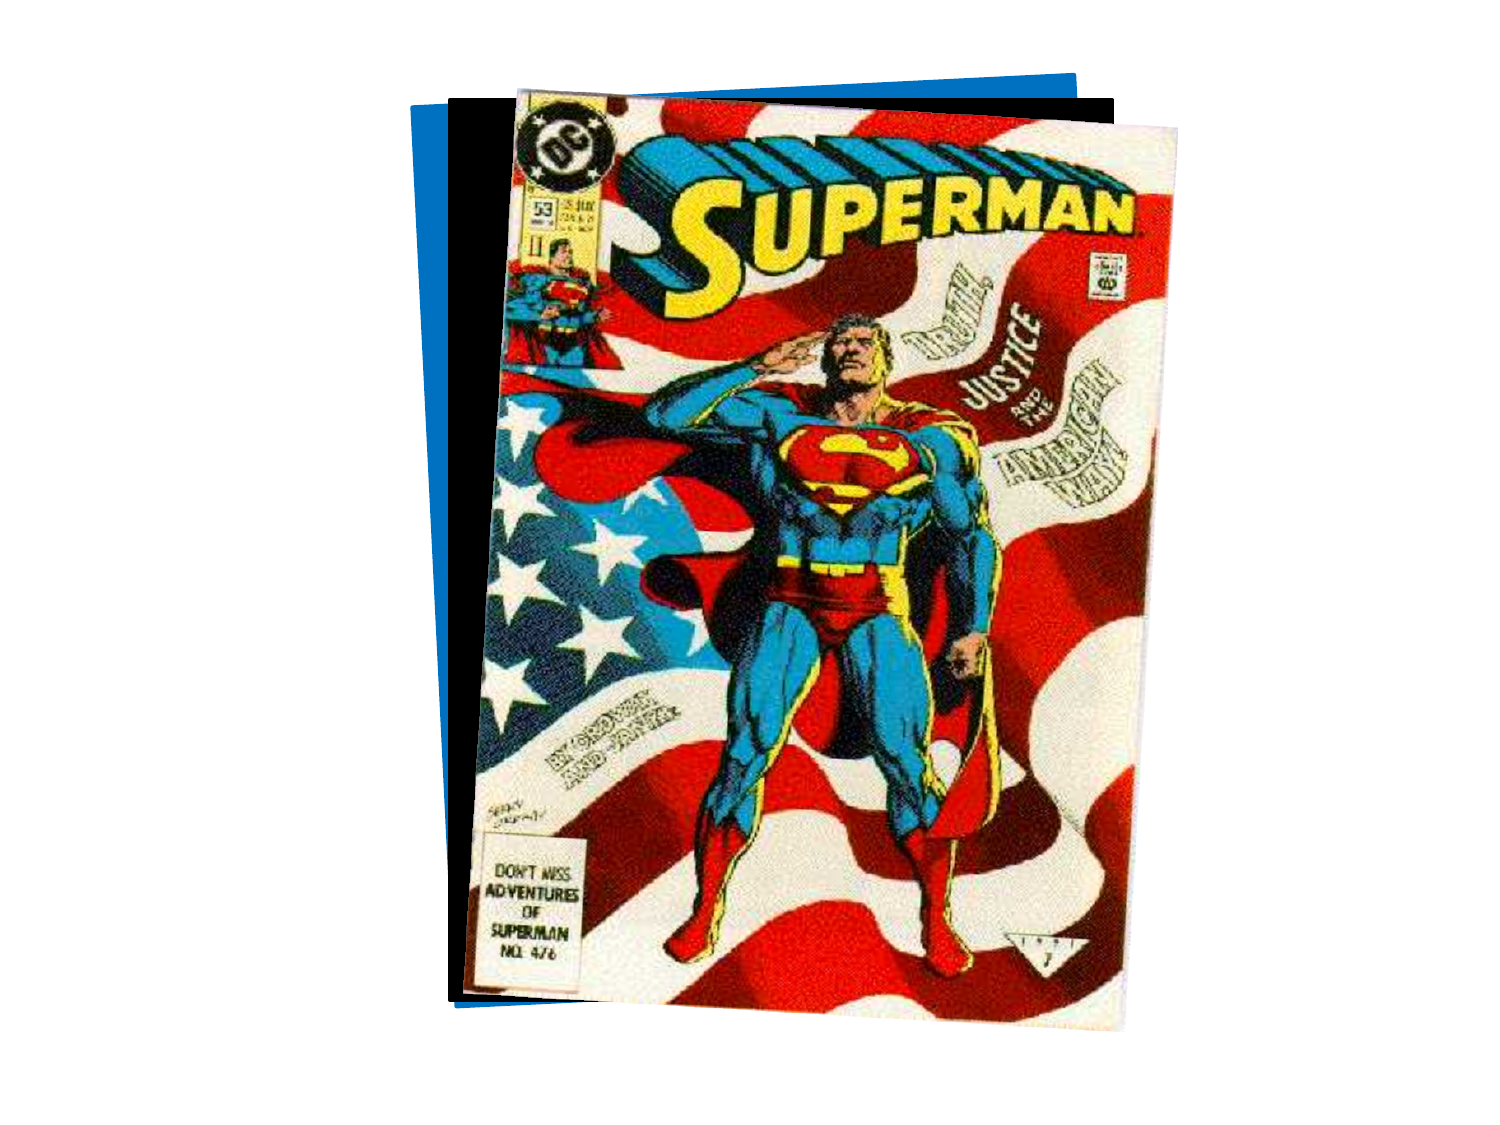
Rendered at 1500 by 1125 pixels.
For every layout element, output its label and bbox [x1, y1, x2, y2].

text_box [697, 98, 1114, 104]
text_box [628, 72, 1078, 98]
picture [464, 89, 1178, 1031]
text_box [448, 98, 516, 1002]
text_box [410, 103, 448, 875]
text_box [454, 1002, 483, 1009]
